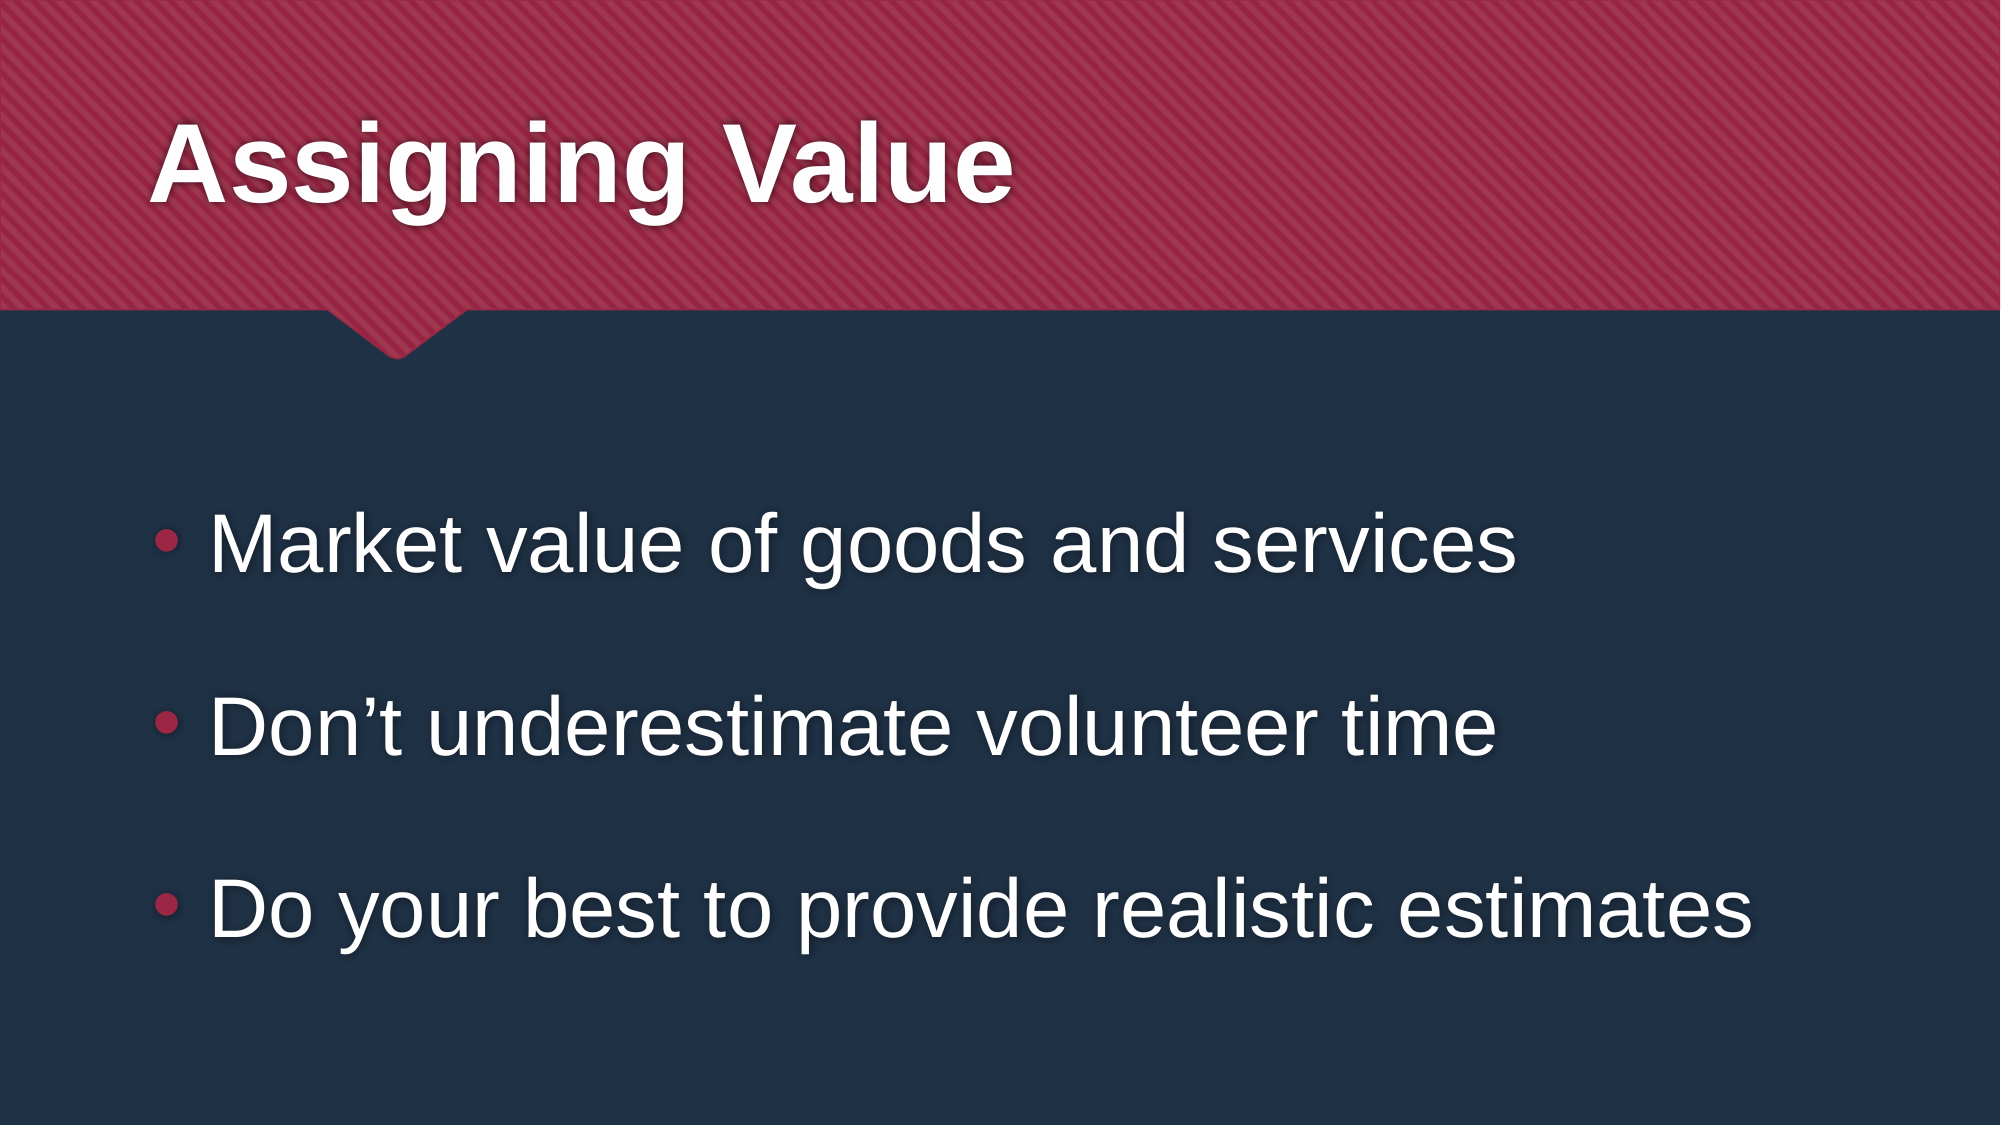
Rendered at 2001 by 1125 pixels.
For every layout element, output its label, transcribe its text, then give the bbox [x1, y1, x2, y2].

list Market value of goods and services Don’t underestimate volunteer time Do your best to provide realistic estimates [137, 321, 1863, 1052]
title Assigning Value [132, 73, 1868, 233]
